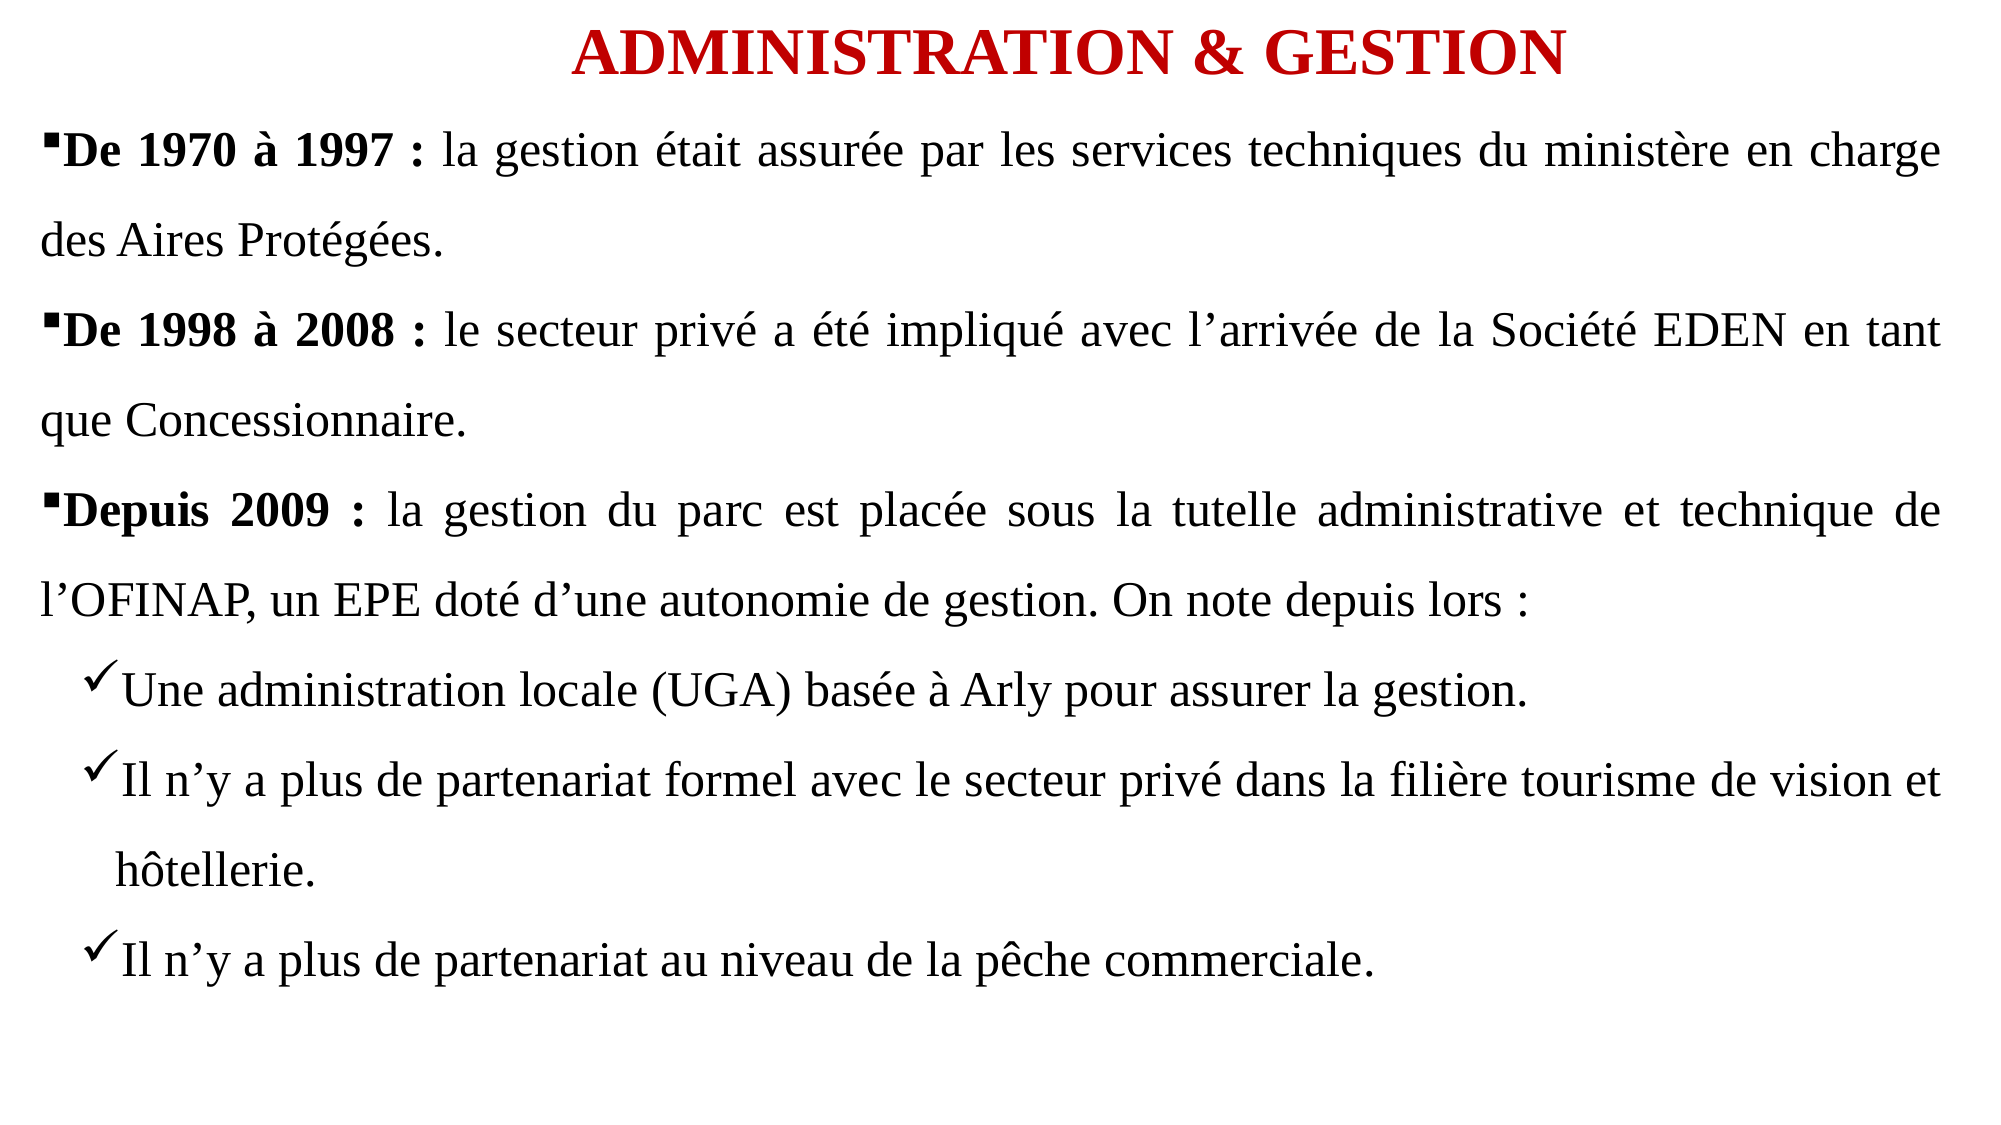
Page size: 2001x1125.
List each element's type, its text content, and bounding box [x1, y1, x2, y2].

title ADMINISTRATION & GESTION [428, 0, 1676, 79]
text_box De 1970 à 1997 : la gestion était assurée par les services techniques du ministère en charge des Aires Protégées. De 1998 à 2008 : le secteur privé a été impliqué avec l’arrivée de la Société EDEN en tant que Concessionnaire. Depuis 2009 : la gestion du parc est placée sous la tutelle administrative et technique de l’OFINAP, un EPE doté d’une autonomie de gestion. On note depuis lors : Une administration locale (UGA) basée à Arly pour assurer la gestion. Il n’y a plus de partenariat formel avec le secteur privé dans la filière tourisme de vision et hôtellerie. Il n’y a plus de partenariat au niveau de la pêche commerciale. [25, 79, 1959, 994]
